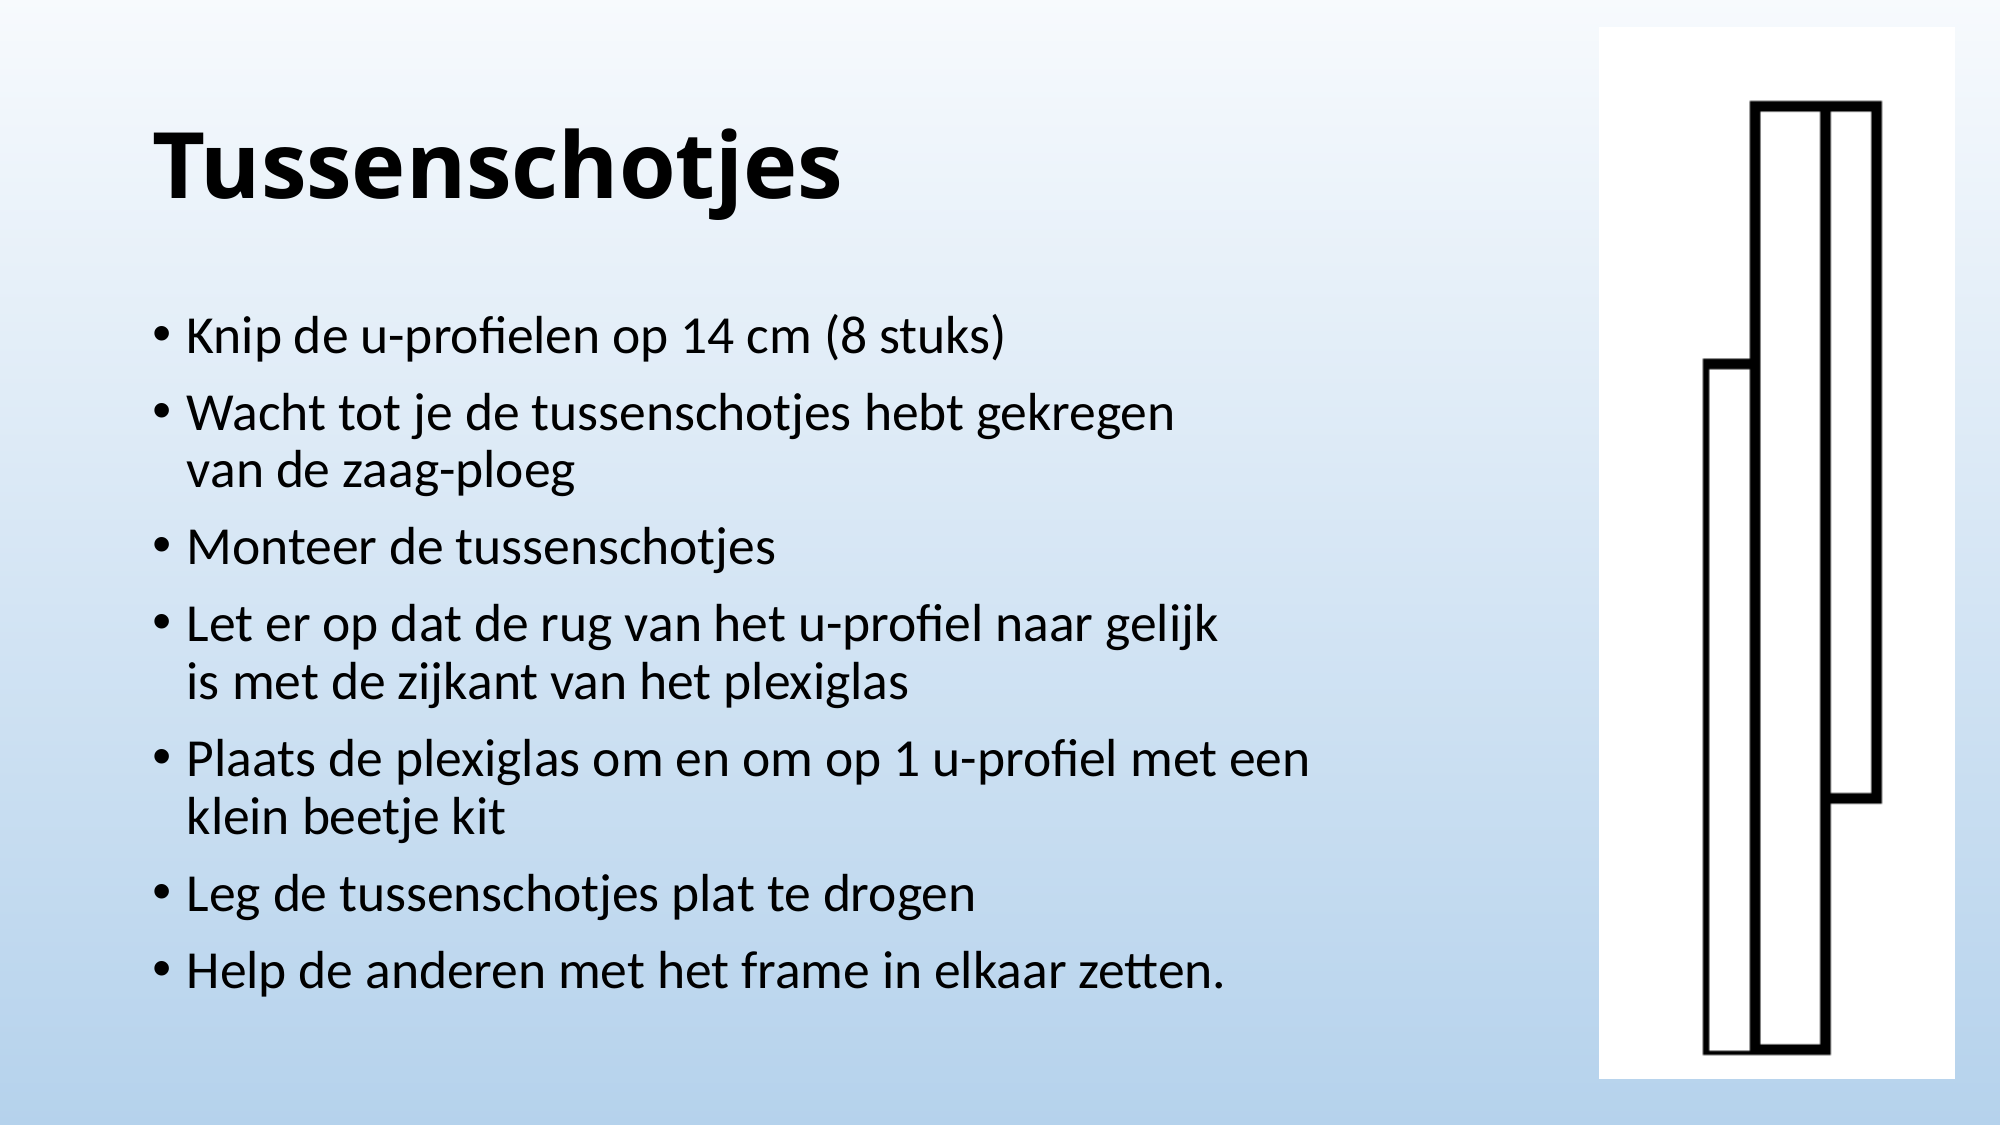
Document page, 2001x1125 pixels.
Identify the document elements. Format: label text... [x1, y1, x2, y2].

list Knip de u-profielen op 14 cm (8 stuks) Wacht tot je de tussenschotjes hebt gekregen van de zaag-ploeg Monteer de tussenschotjes Let er op dat de rug van het u-profiel naar gelijk is met de zijkant van het plexiglas Plaats de plexiglas om en om op 1 u-profiel met een klein beetje kit Leg de tussenschotjes plat te drogen Help de anderen met het frame in elkaar zetten. [137, 299, 1599, 1014]
title Tussenschotjes [137, 59, 1599, 278]
picture [1599, 27, 1955, 1079]
